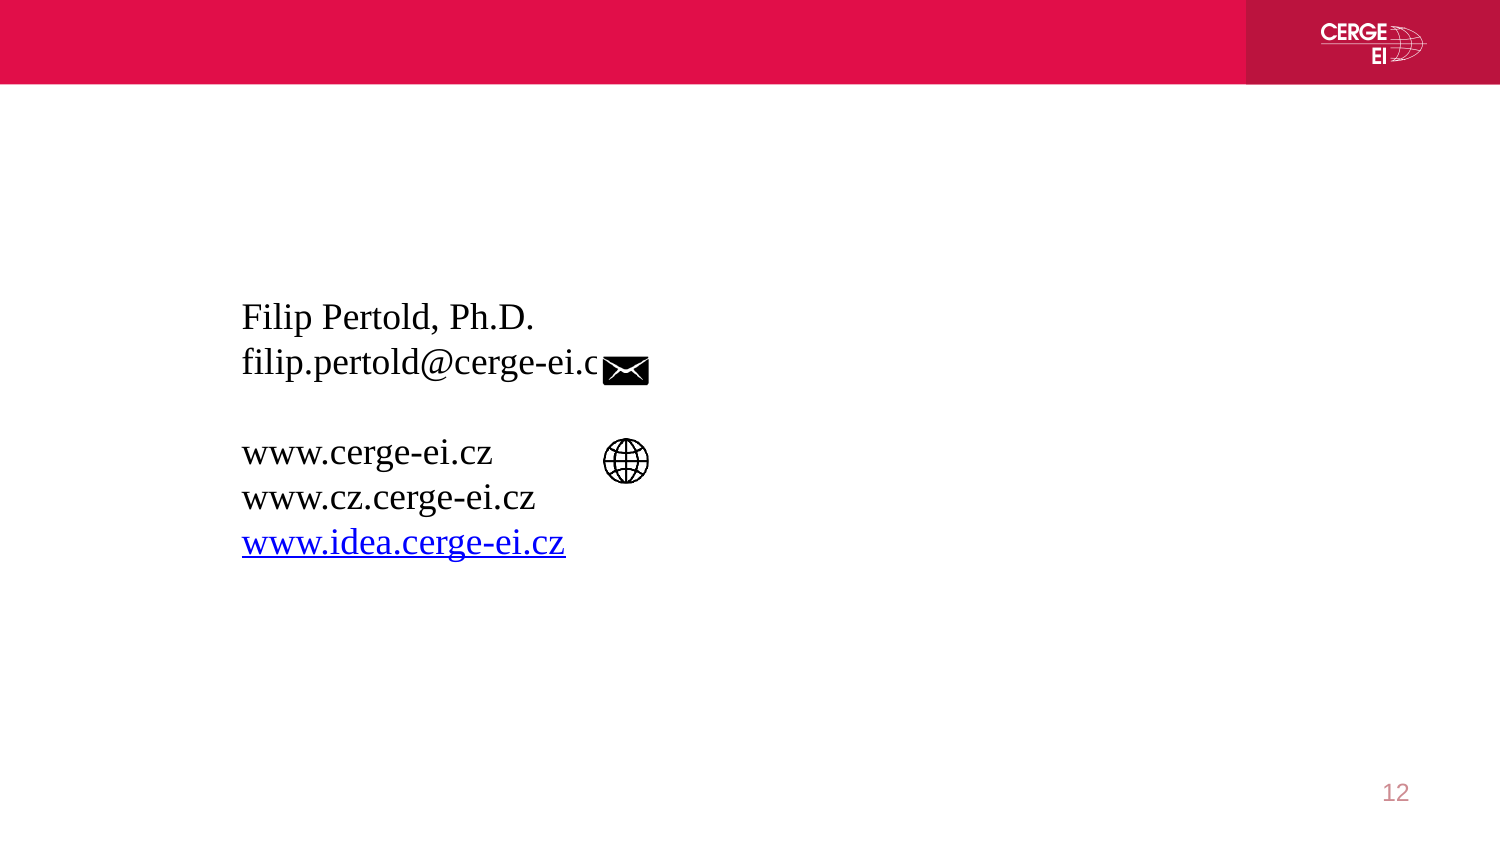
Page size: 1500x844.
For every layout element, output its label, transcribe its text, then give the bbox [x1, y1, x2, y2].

picture [1321, 23, 1427, 64]
slide_number 12 [1074, 768, 1425, 814]
picture [602, 437, 649, 484]
text_box Filip Pertold, Ph.D. filip.pertold@cerge-ei.cz www.cerge-ei.cz www.cz.cerge-ei.cz www.idea.cerge-ei.cz [160, 284, 1035, 659]
picture [597, 341, 654, 399]
